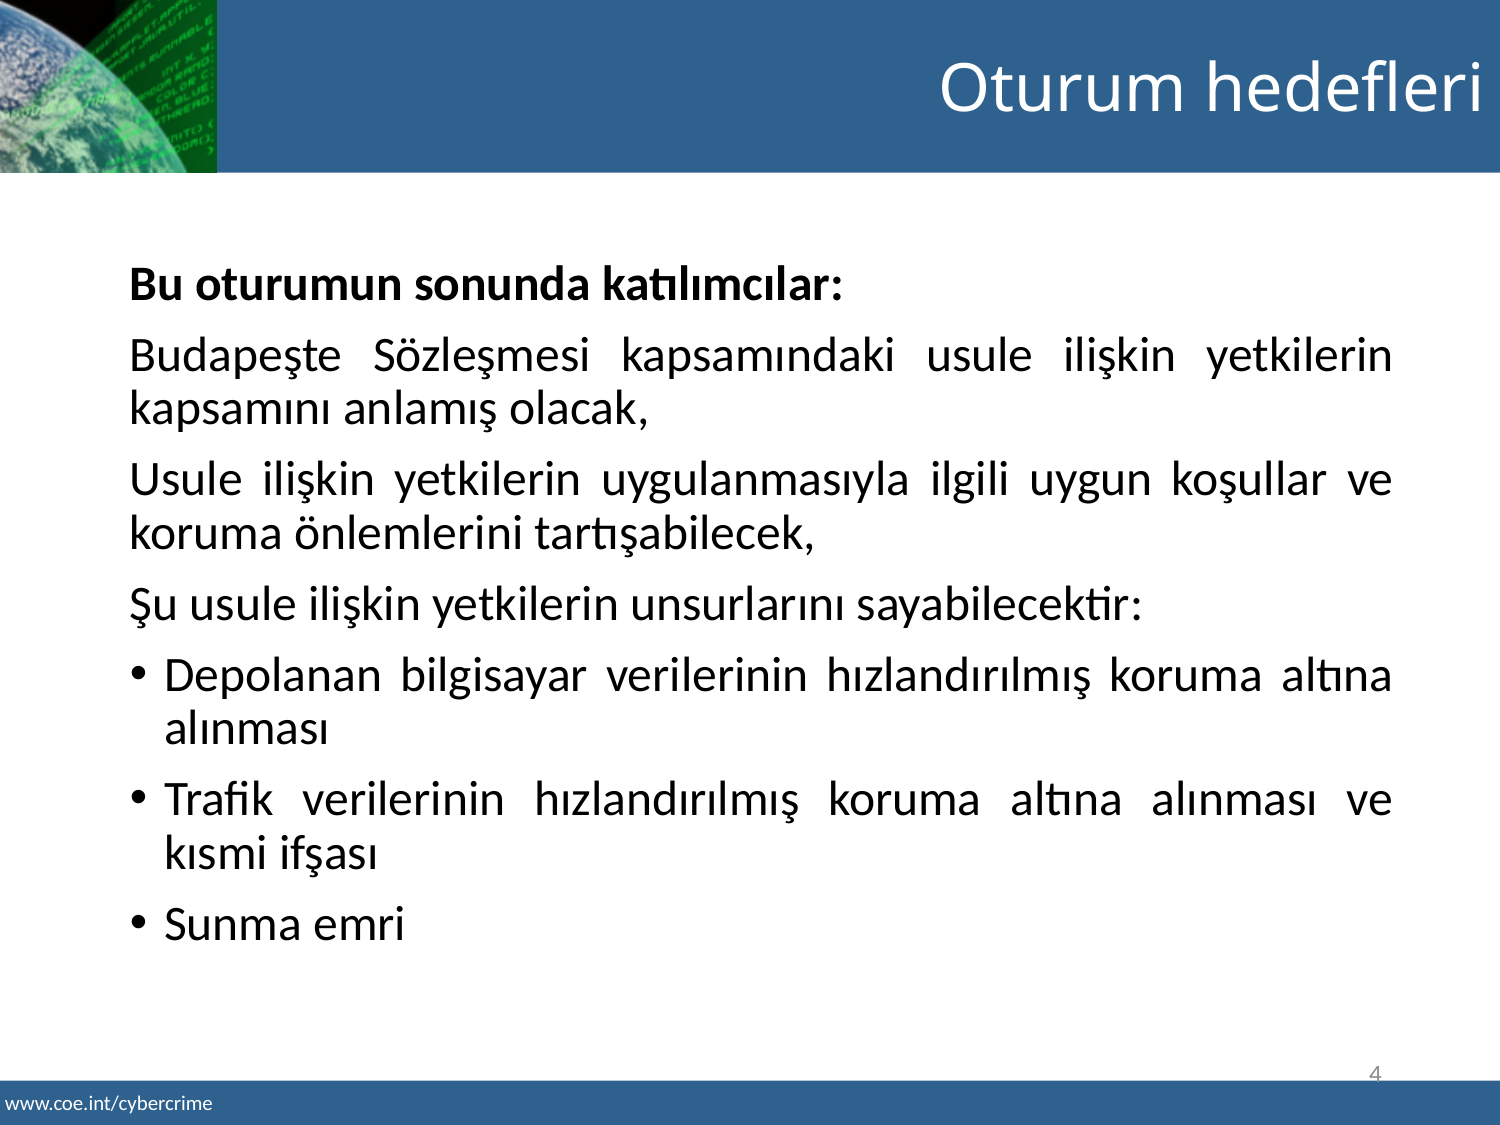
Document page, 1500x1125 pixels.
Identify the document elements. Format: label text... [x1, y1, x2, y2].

slide_number 4 [1059, 1042, 1397, 1103]
list Bu oturumun sonunda katılımcılar: Budapeşte Sözleşmesi kapsamındaki usule ilişkin yetkilerin kapsamını anlamış olacak, Usule ilişkin yetkilerin uygulanmasıyla ilgili uygun koşullar ve koruma önlemlerini tartışabilecek, Şu usule ilişkin yetkilerin unsurlarını sayabilecektir: Depolanan bilgisayar verilerinin hızlandırılmış koruma altına alınması Trafik verilerinin hızlandırılmış koruma altına alınması ve kısmi ifşası Sunma emri [114, 250, 1409, 964]
list Oturum hedefleri [421, 0, 1500, 172]
picture [0, 0, 217, 173]
